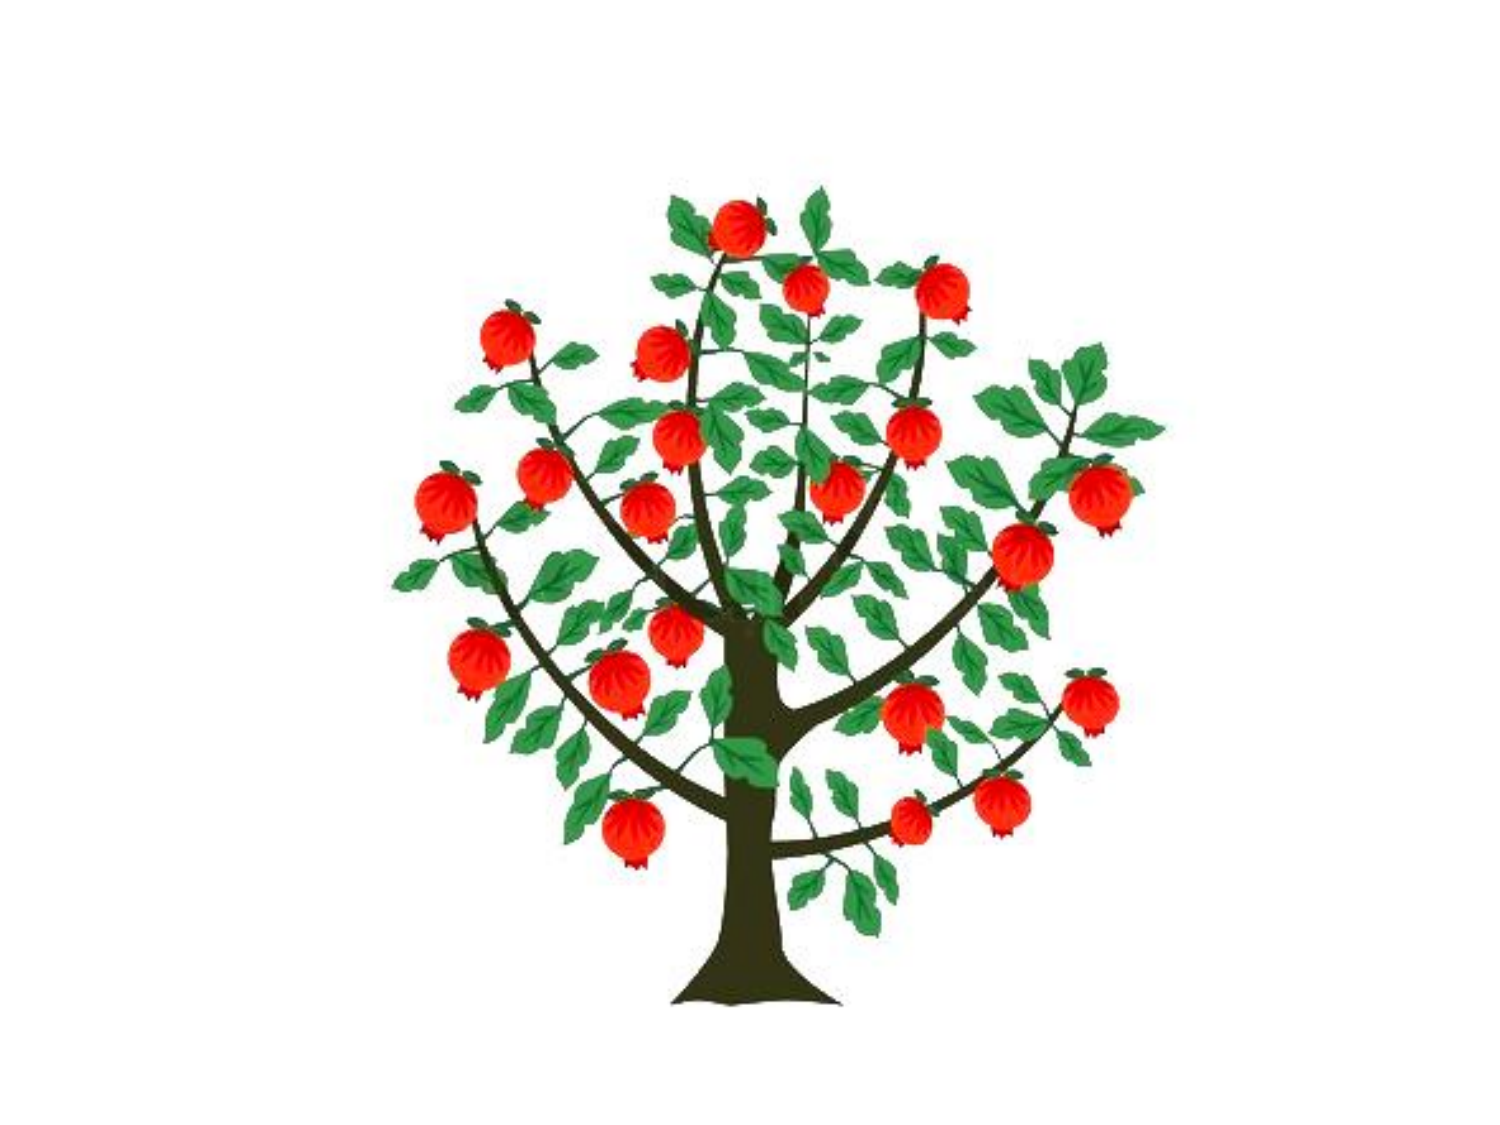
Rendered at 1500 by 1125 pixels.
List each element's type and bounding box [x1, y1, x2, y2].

picture [141, 0, 1359, 1125]
